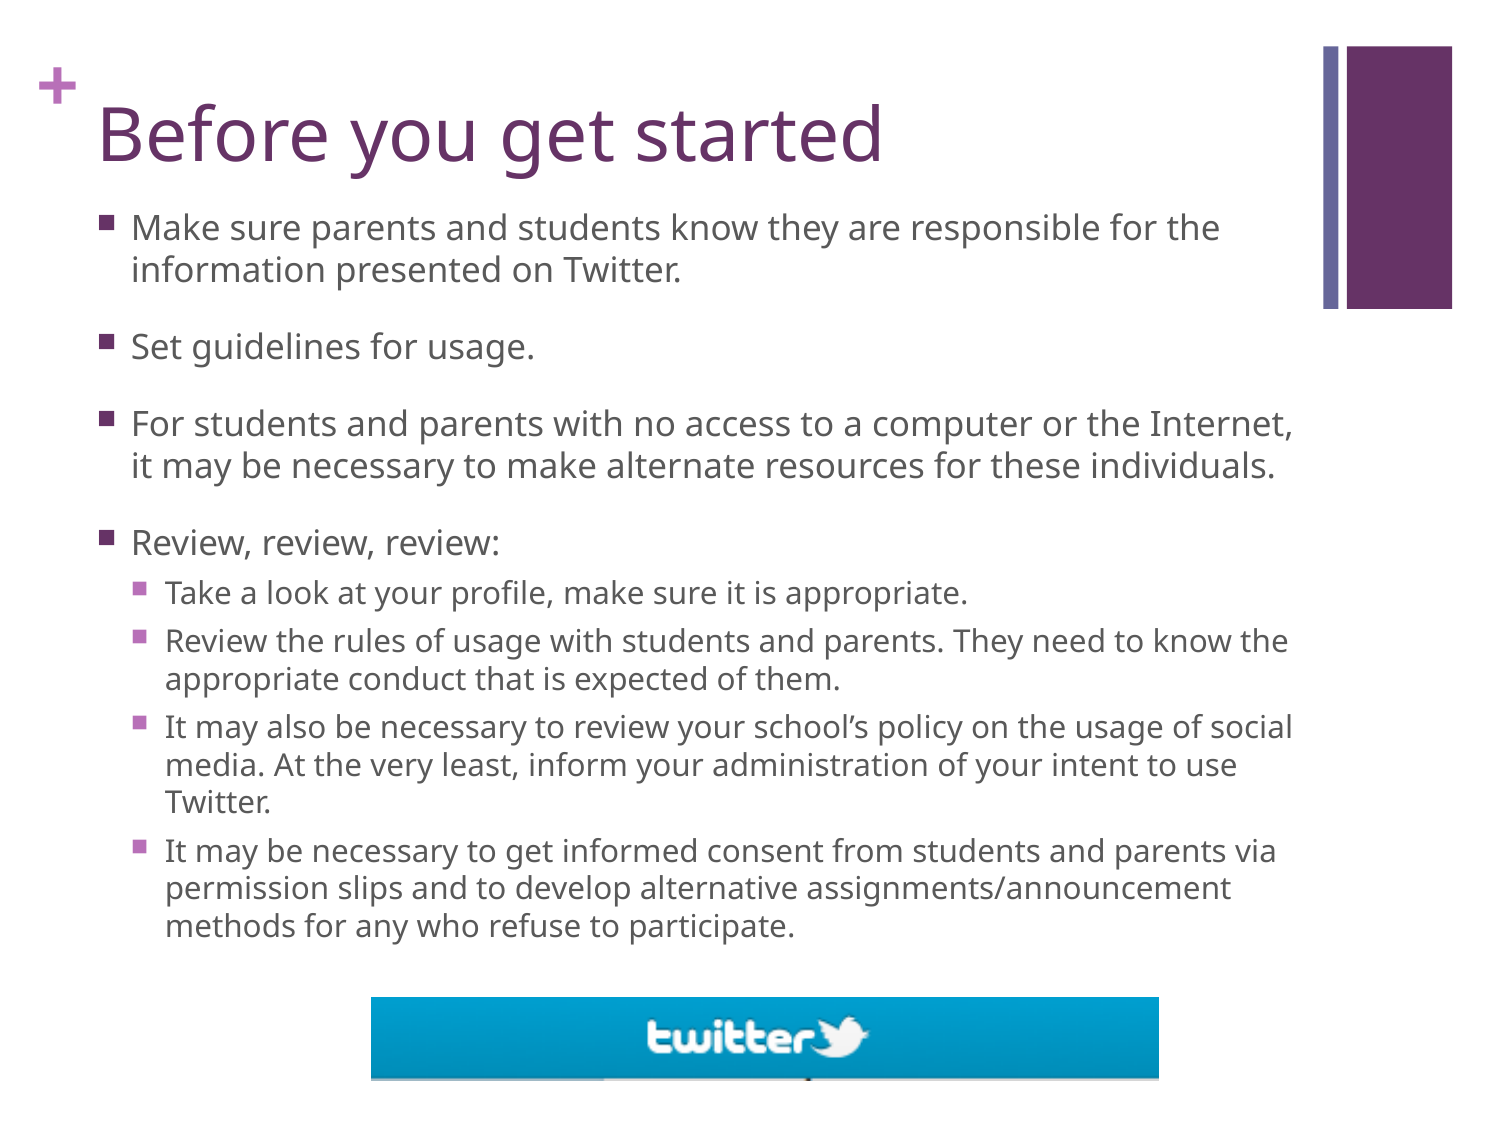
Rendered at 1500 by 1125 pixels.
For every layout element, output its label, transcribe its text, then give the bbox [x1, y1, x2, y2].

picture [370, 1078, 1160, 1082]
picture [811, 1016, 869, 1057]
list Make sure parents and students know they are responsible for the information presented on Twitter. Set guidelines for usage. For students and parents with no access to a computer or the Internet, it may be necessary to make alternate resources for these individuals. Review, review, review: Take a look at your profile, make sure it is appropriate. Review the rules of usage with students and parents. They need to know the appropriate conduct that is expected of them. It may also be necessary to review your school’s policy on the usage of social media. At the very least, inform your administration of your intent to use Twitter. It may be necessary to get informed consent from students and parents via permission slips and to develop alternative assignments/announcement methods for any who refuse to participate. [81, 197, 1322, 998]
title Before you get started [81, 79, 1322, 197]
picture [648, 1019, 815, 1053]
